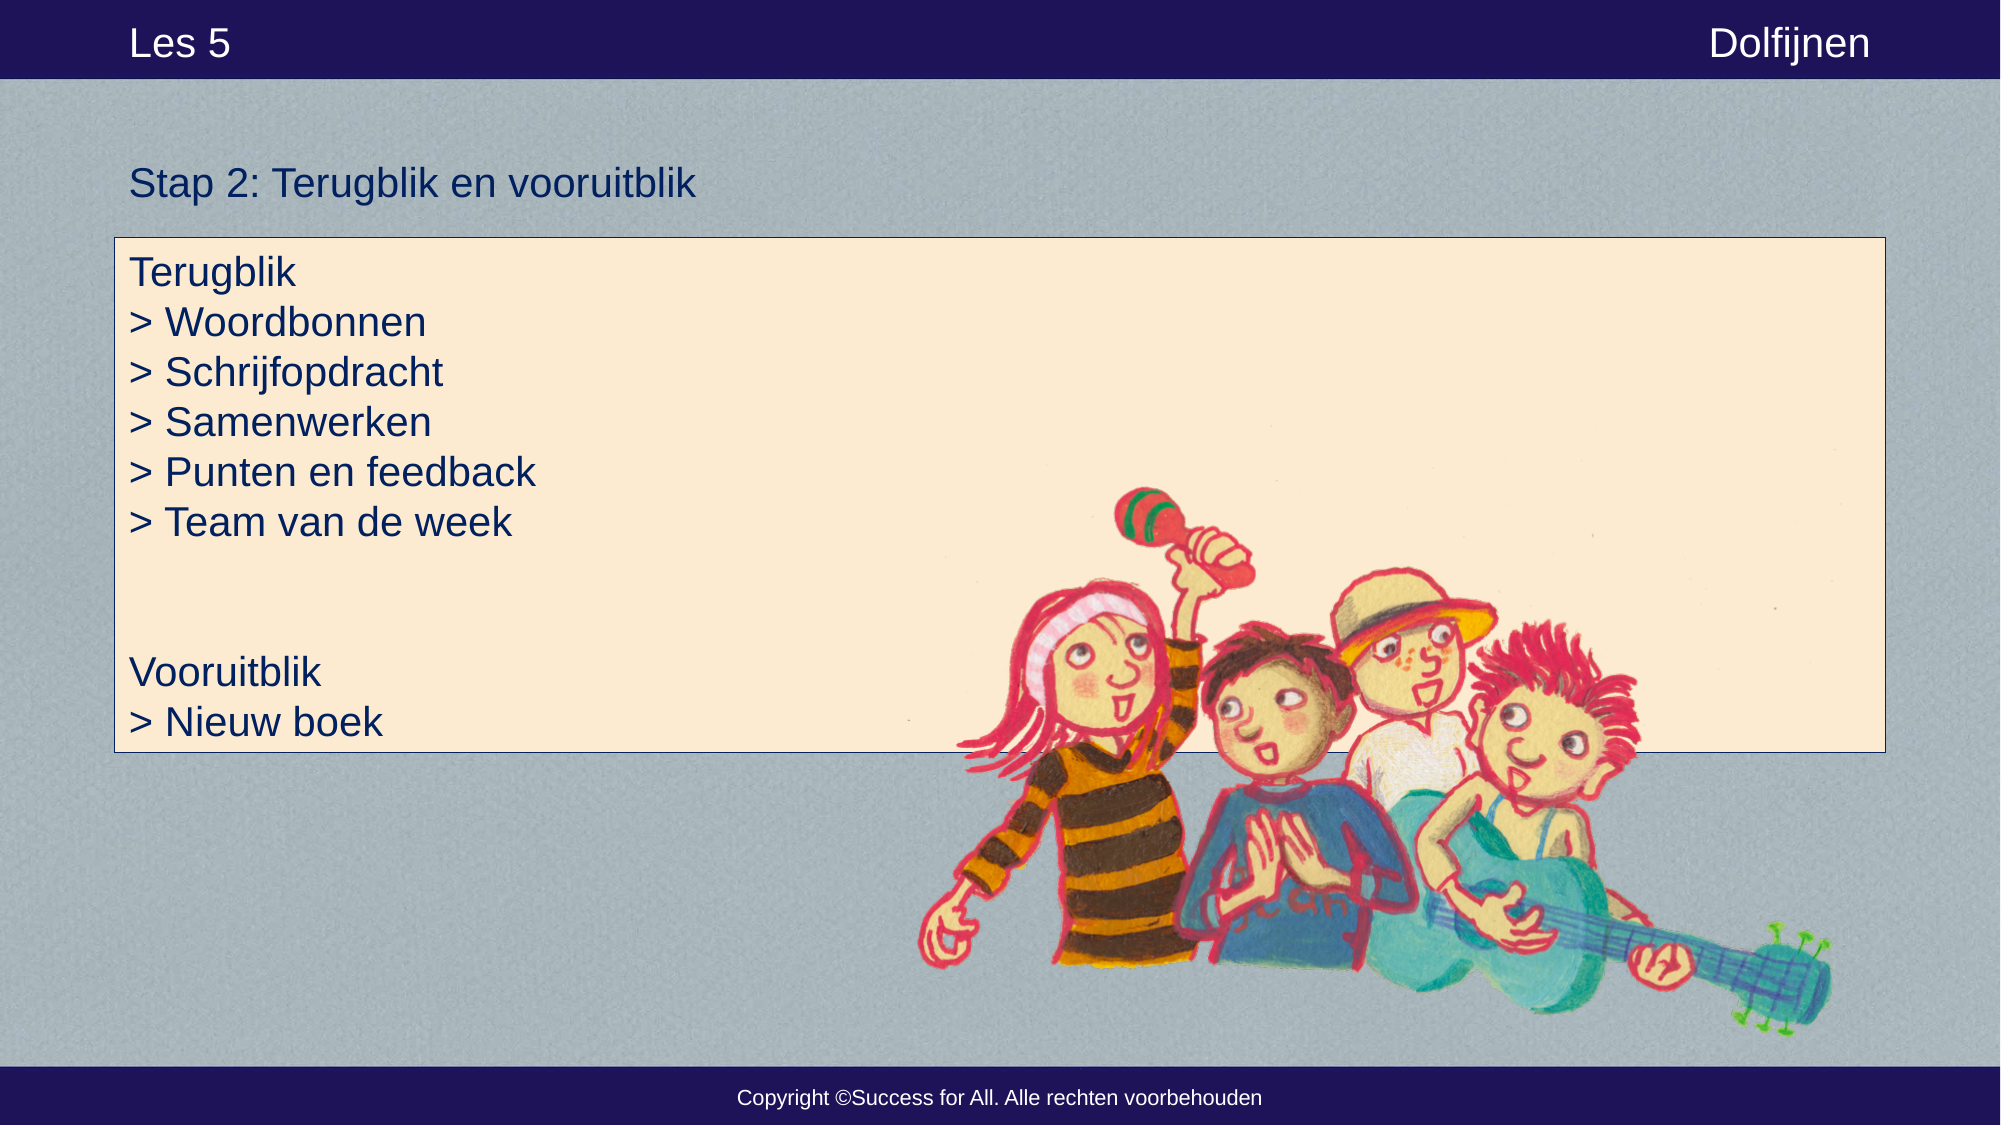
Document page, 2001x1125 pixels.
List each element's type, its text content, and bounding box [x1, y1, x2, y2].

text_box Terugblik > Woordbonnen > Schrijfopdracht > Samenwerken > Punten en feedback > Team van de week Vooruitblik > Nieuw boek [114, 237, 1886, 753]
text_box Copyright ©Success for All. Alle rechten voorbehouden [0, 1076, 2000, 1125]
picture [0, 0, 2001, 1125]
text_box Dolfijnen [999, 8, 1886, 73]
text_box Les 5 [114, 8, 354, 73]
text_box Stap 2: Terugblik en vooruitblik [113, 148, 1635, 214]
